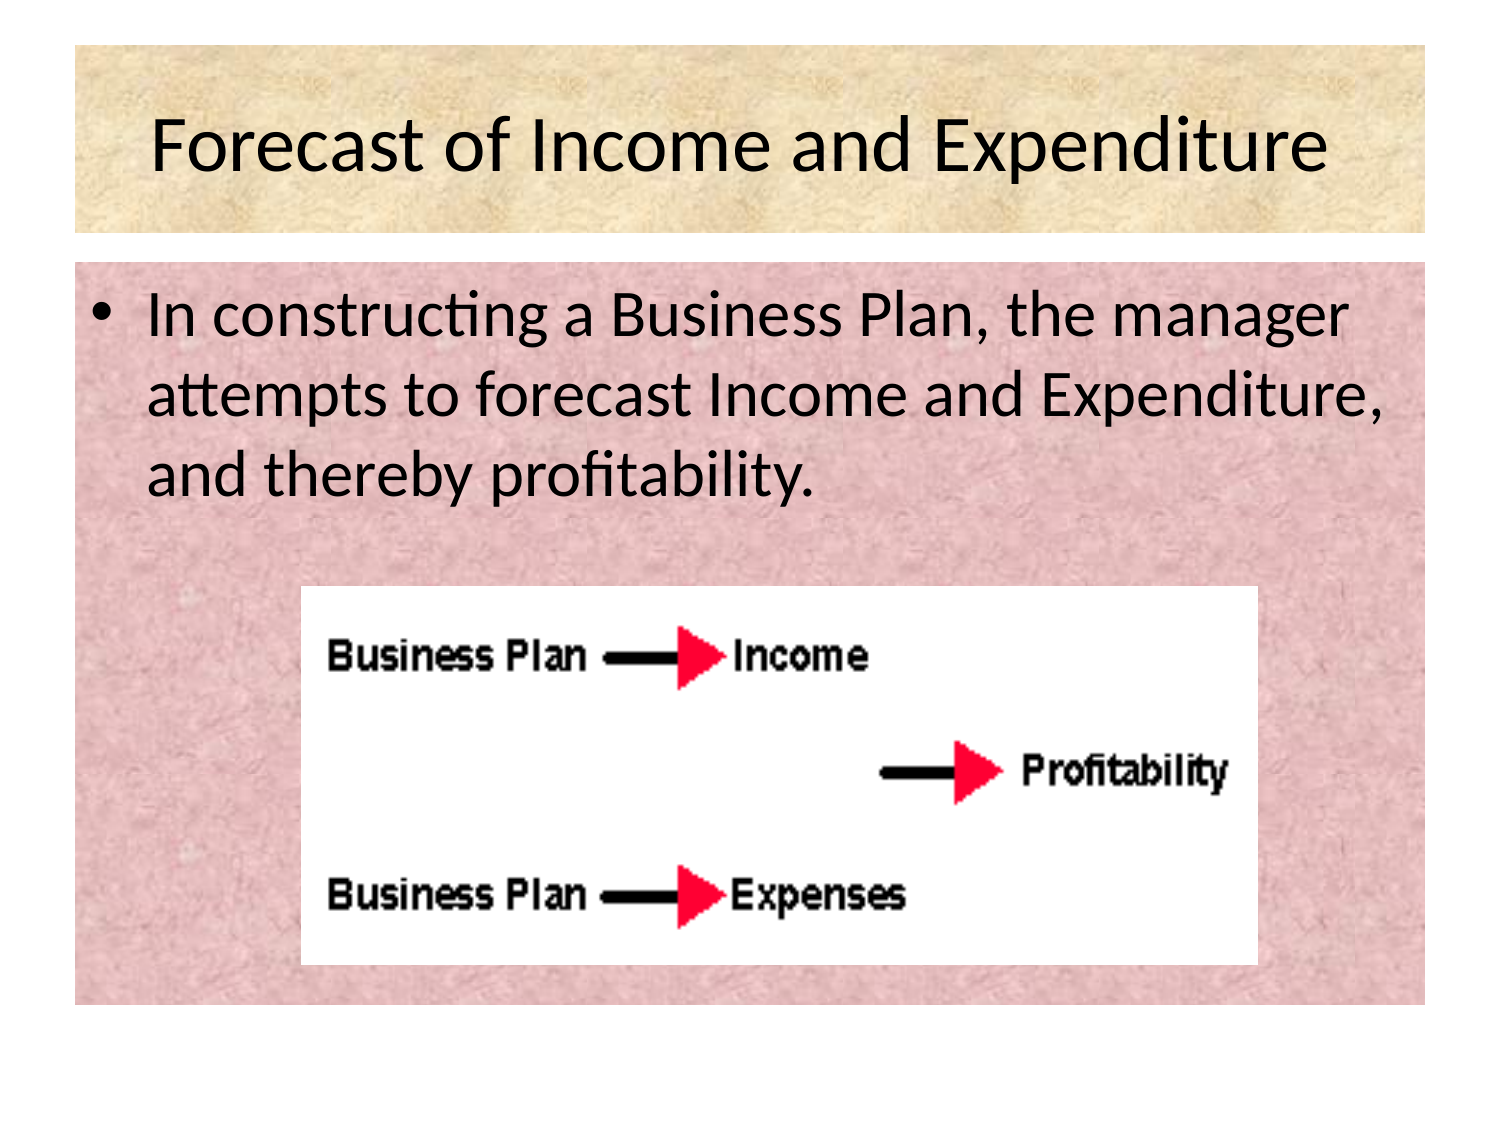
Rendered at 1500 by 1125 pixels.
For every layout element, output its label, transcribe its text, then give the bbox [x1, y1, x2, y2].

list In constructing a Business Plan, the manager attempts to forecast Income and Expenditure, and thereby profitability. [75, 262, 1425, 1005]
title Forecast of Income and Expenditure [75, 45, 1425, 233]
picture [300, 585, 1259, 965]
